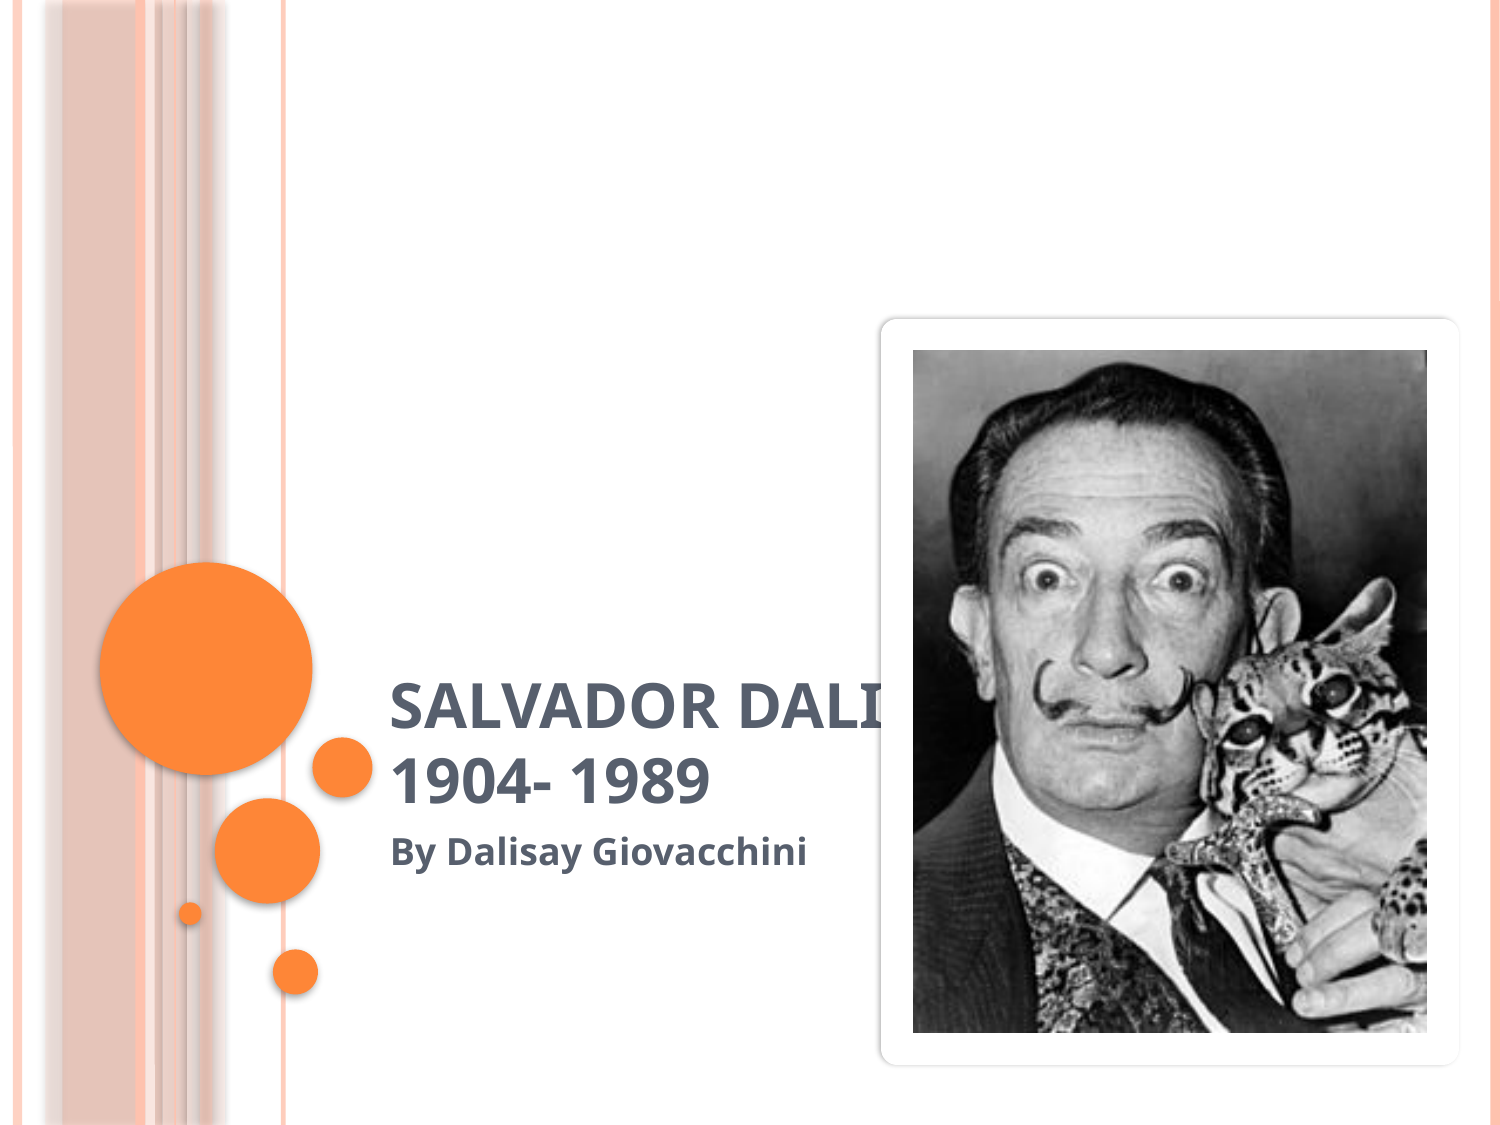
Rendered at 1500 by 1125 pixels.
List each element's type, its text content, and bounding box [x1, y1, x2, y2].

subtitle By Dalisay Giovacchini [375, 820, 876, 1046]
title Salvador Dali 1904- 1989 [375, 512, 876, 820]
picture [911, 349, 1428, 1034]
